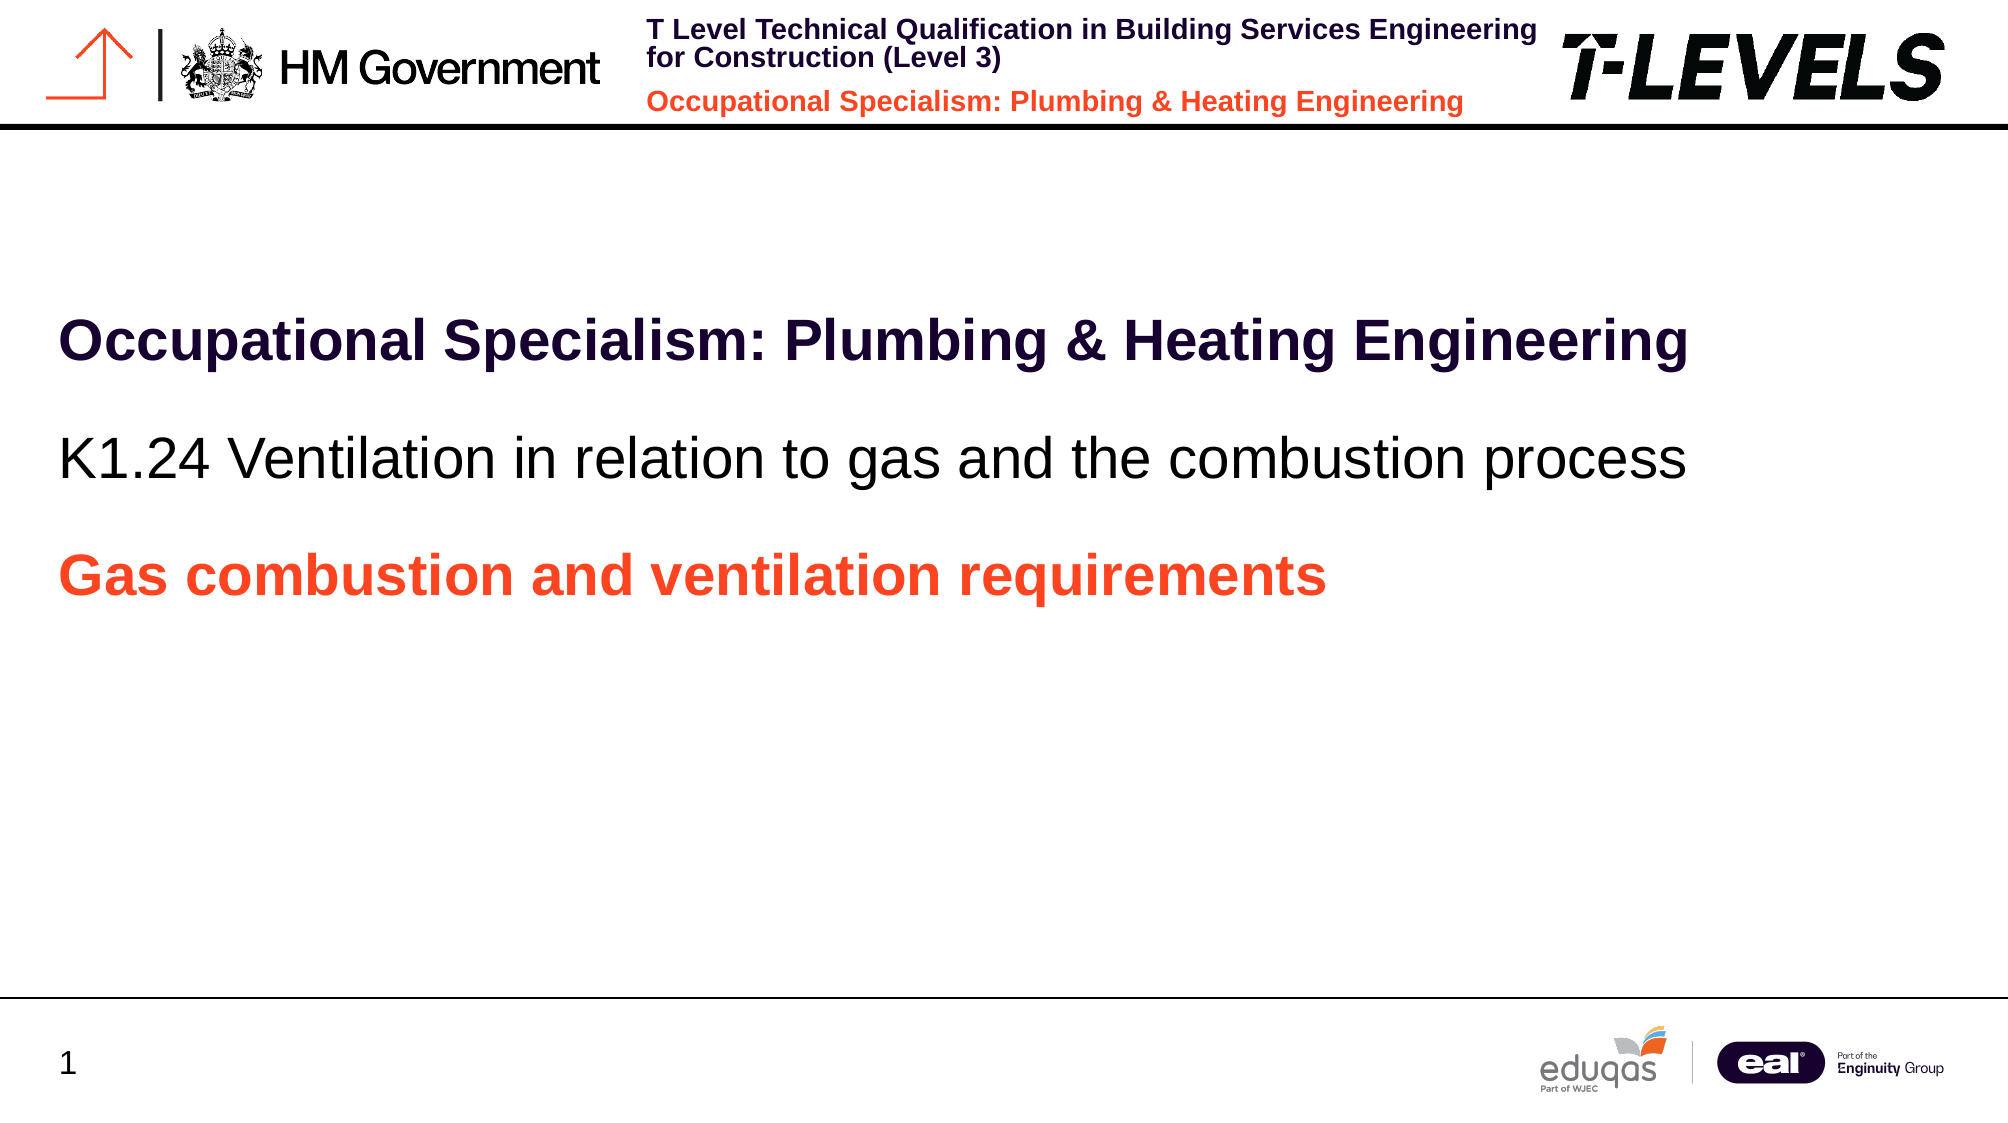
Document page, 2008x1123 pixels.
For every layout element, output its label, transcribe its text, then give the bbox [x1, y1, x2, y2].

picture [158, 28, 600, 102]
picture [1535, 1021, 1949, 1097]
picture [41, 27, 139, 100]
text_box Occupational Specialism: Plumbing & Heating Engineering K1.24 Ventilation in relation to gas and the combustion process Gas combustion and ventilation requirements [58, 295, 1831, 916]
picture [1543, 25, 1964, 108]
